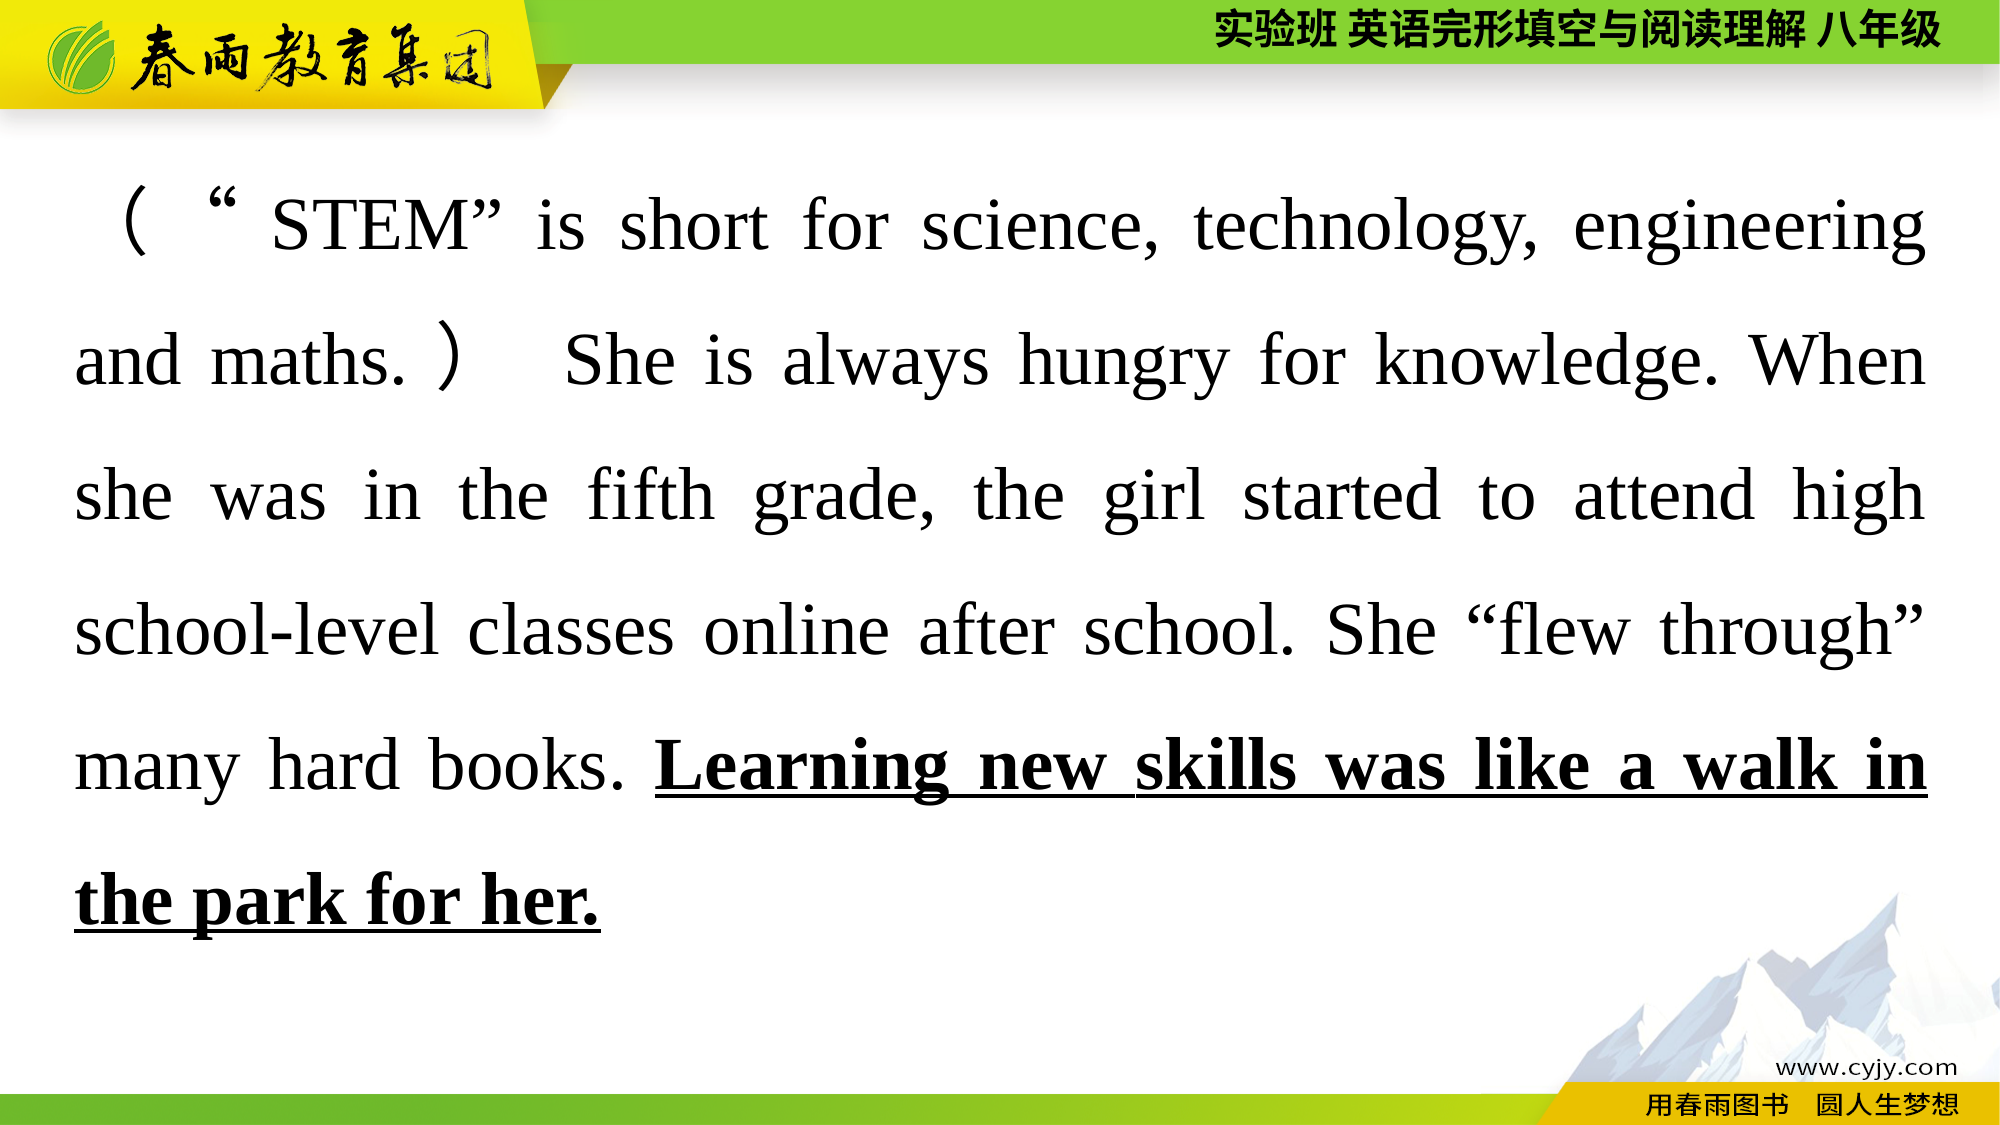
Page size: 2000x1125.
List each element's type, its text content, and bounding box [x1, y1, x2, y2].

picture [0, 0, 2000, 1125]
list （“STEM” is short for science, technology, engineering and maths.） She is always hungry for knowledge. When she was in the fifth grade, the girl started to attend high school-level classes online after school. She “flew through” many hard books. Learning new skills was like a walk in the park for her. [59, 122, 1944, 956]
